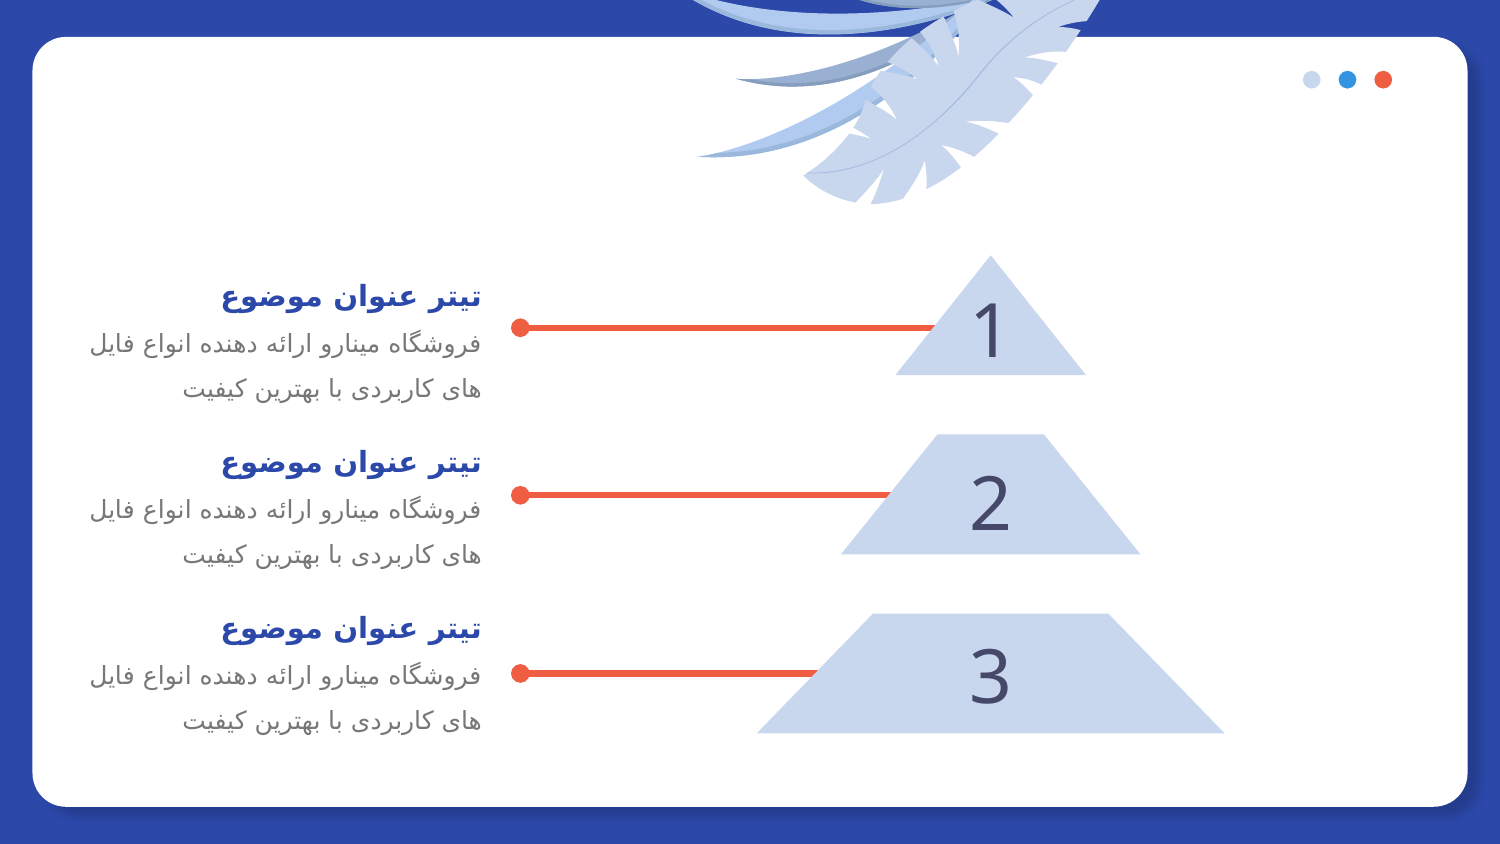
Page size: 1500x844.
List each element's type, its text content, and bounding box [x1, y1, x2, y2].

text_box تیتر عنوان موضوع فروشگاه مینارو ارائه دهنده انواع فایل های کاربردی با بهترین کیفیت [74, 252, 497, 410]
text_box تیتر عنوان موضوع فروشگاه مینارو ارائه دهنده انواع فایل های کاربردی با بهترین کیفیت [74, 584, 497, 742]
text_box تیتر عنوان موضوع فروشگاه مینارو ارائه دهنده انواع فایل های کاربردی با بهترین کیفیت [74, 418, 497, 576]
text_box 1 [871, 297, 1110, 358]
text_box 3 [871, 643, 1110, 704]
text_box [756, 613, 1225, 734]
text_box [957, 255, 1024, 297]
text_box [908, 434, 1073, 470]
text_box 2 [871, 470, 1110, 531]
text_box [840, 516, 1141, 555]
text_box [895, 358, 1087, 376]
